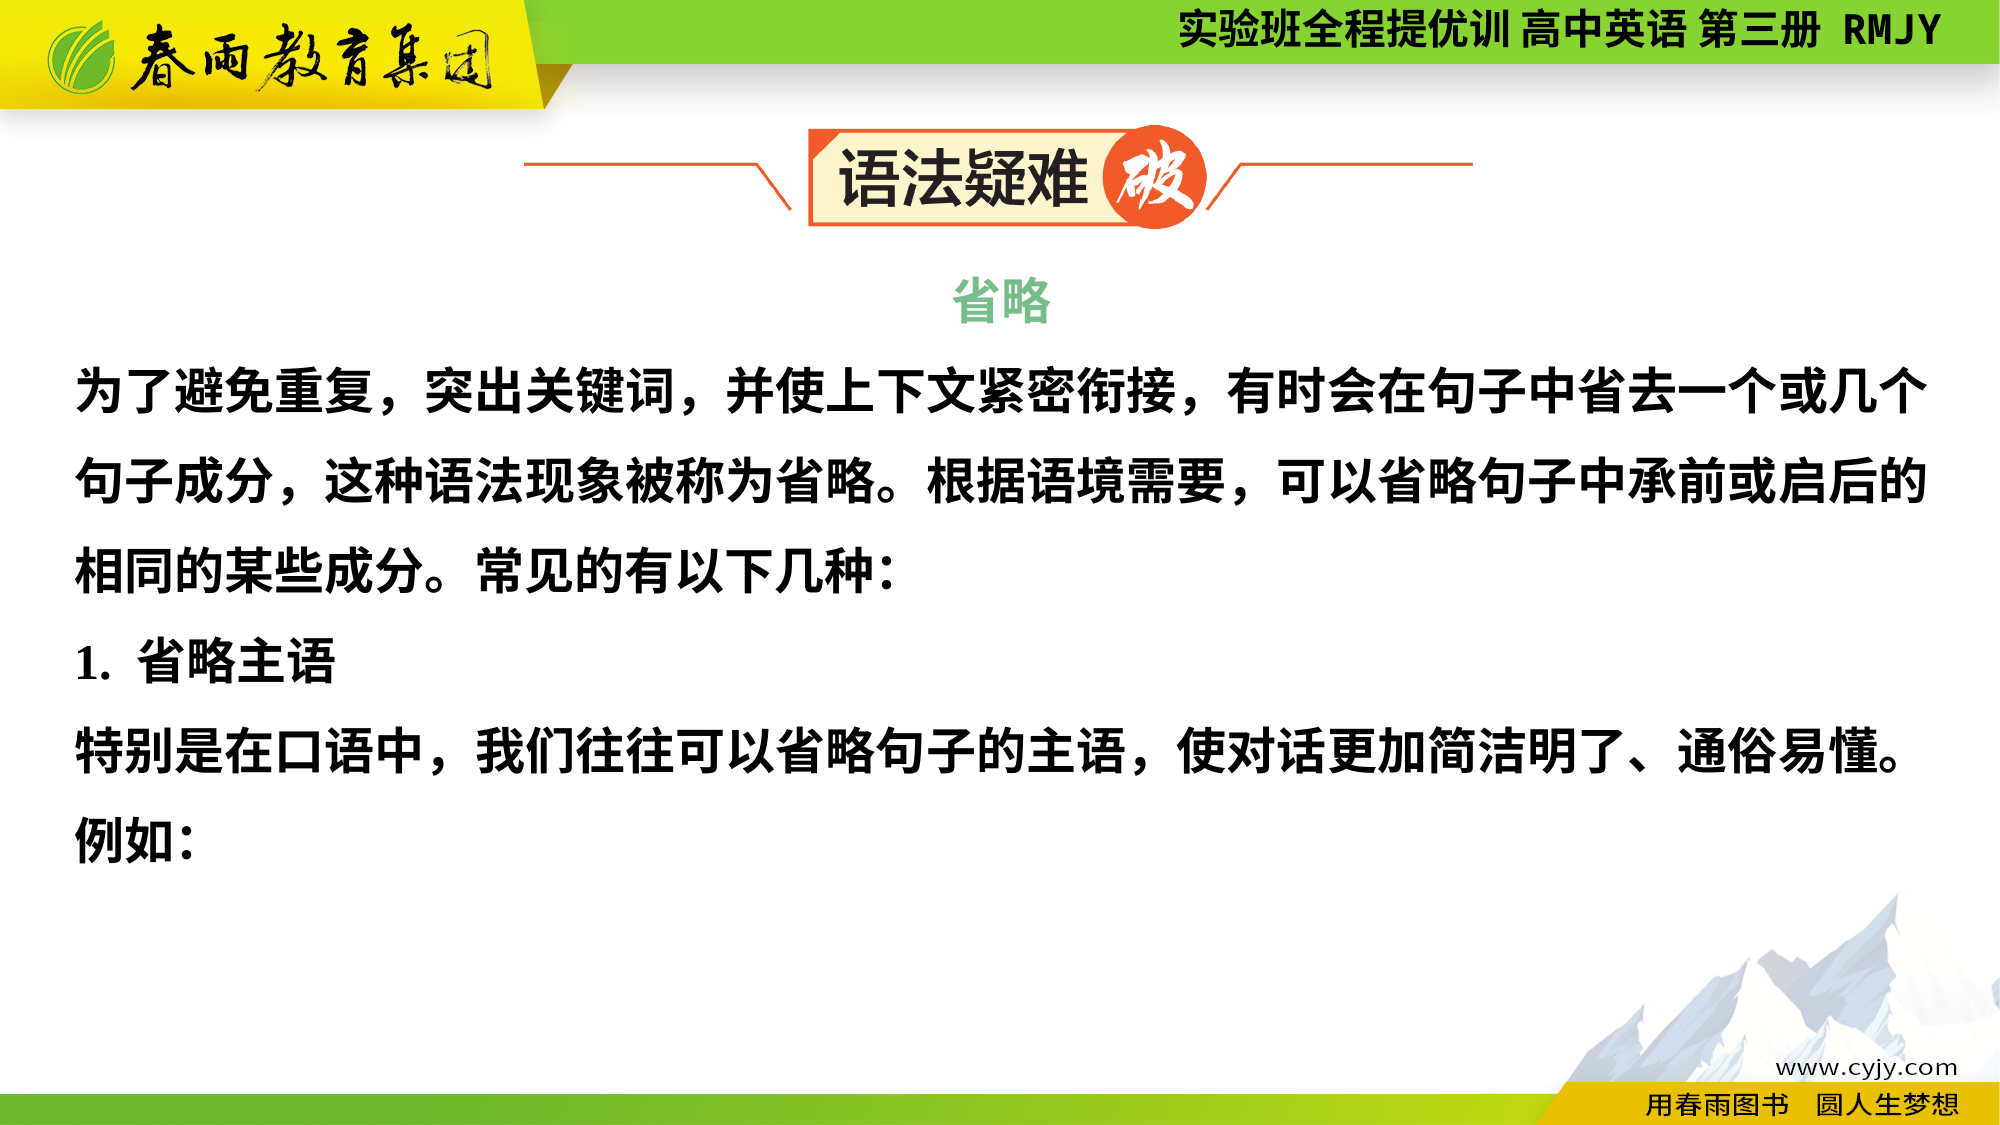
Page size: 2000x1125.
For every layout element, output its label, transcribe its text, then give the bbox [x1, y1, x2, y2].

list 省略 为了避免重复，突出关键词，并使上下文紧密衔接，有时会在句子中省去一个或几个句子成分，这种语法现象被称为省略。根据语境需要，可以省略句子中承前或启后的相同的某些成分。常见的有以下几种： 1. 省略主语 特别是在口语中，我们往往可以省略句子的主语，使对话更加简洁明了、通俗易懂。例如： [59, 232, 1944, 872]
picture [0, 0, 2000, 1125]
